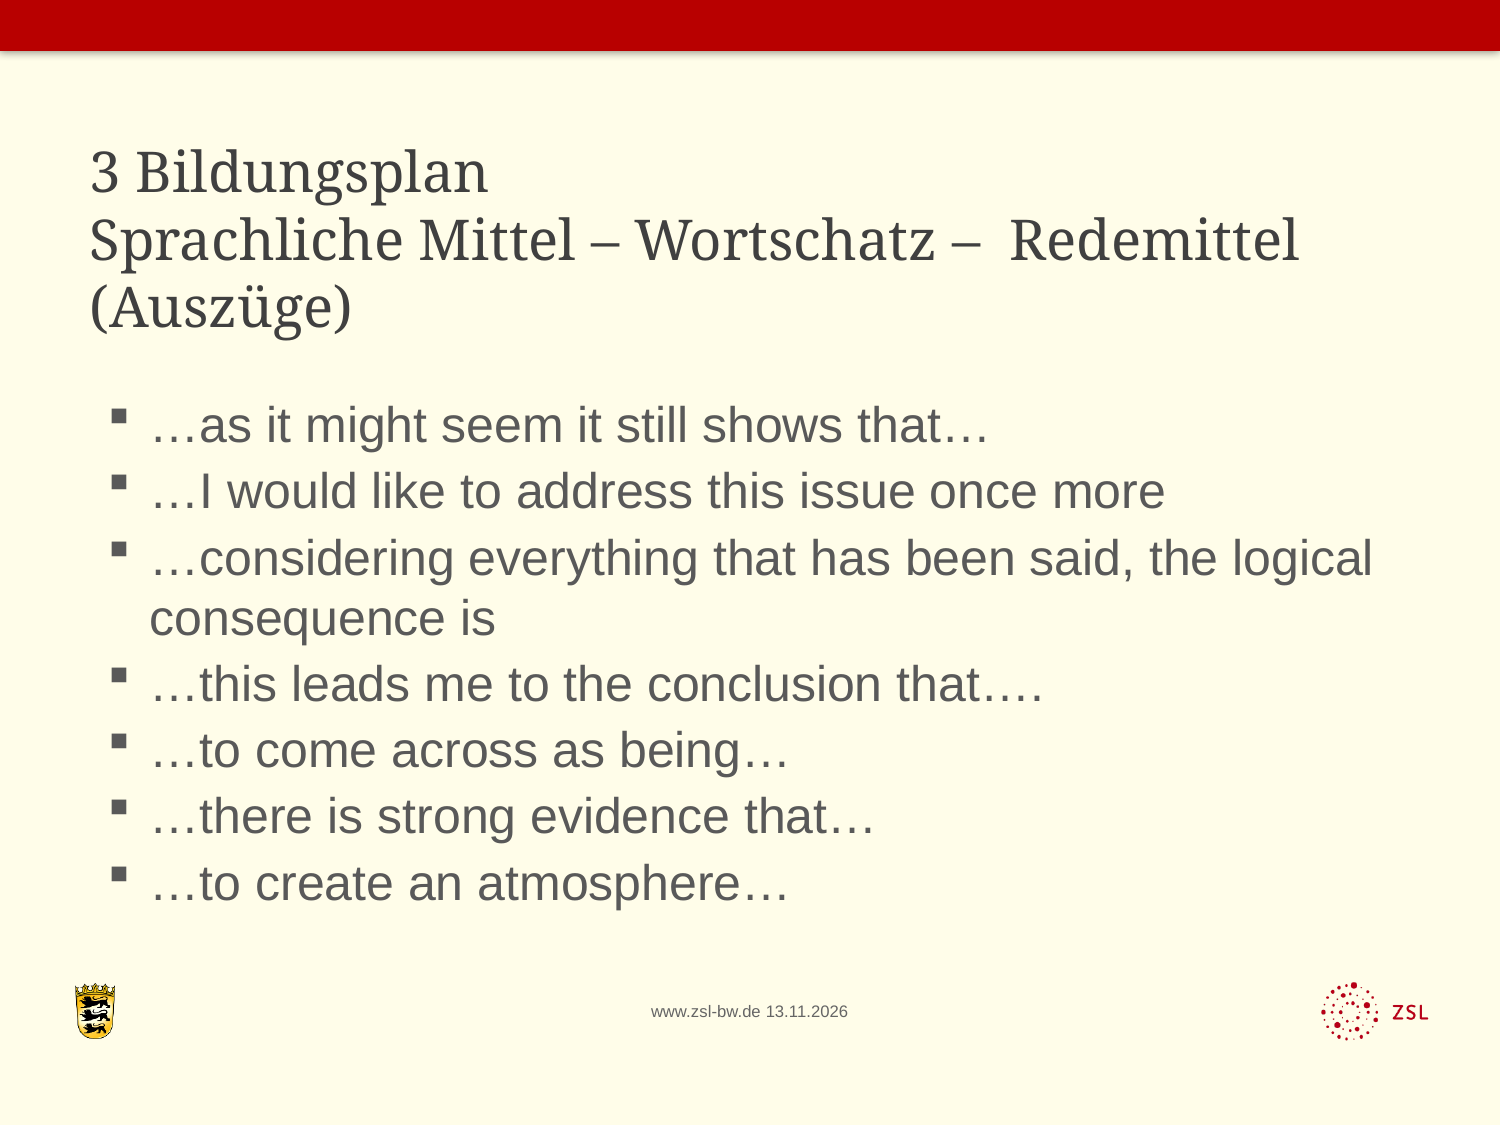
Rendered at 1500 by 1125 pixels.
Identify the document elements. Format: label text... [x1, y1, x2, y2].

picture [73, 981, 117, 1041]
list …as it might seem it still shows that… …I would like to address this issue once more …considering everything that has been said, the logical consequence is …this leads me to the conclusion that…. …to come across as being… …there is strong evidence that… …to create an atmosphere… [75, 385, 1425, 965]
title 3 Bildungsplan Sprachliche Mittel – Wortschatz – Redemittel (Auszüge) [75, 113, 1425, 362]
picture [1320, 981, 1429, 1041]
